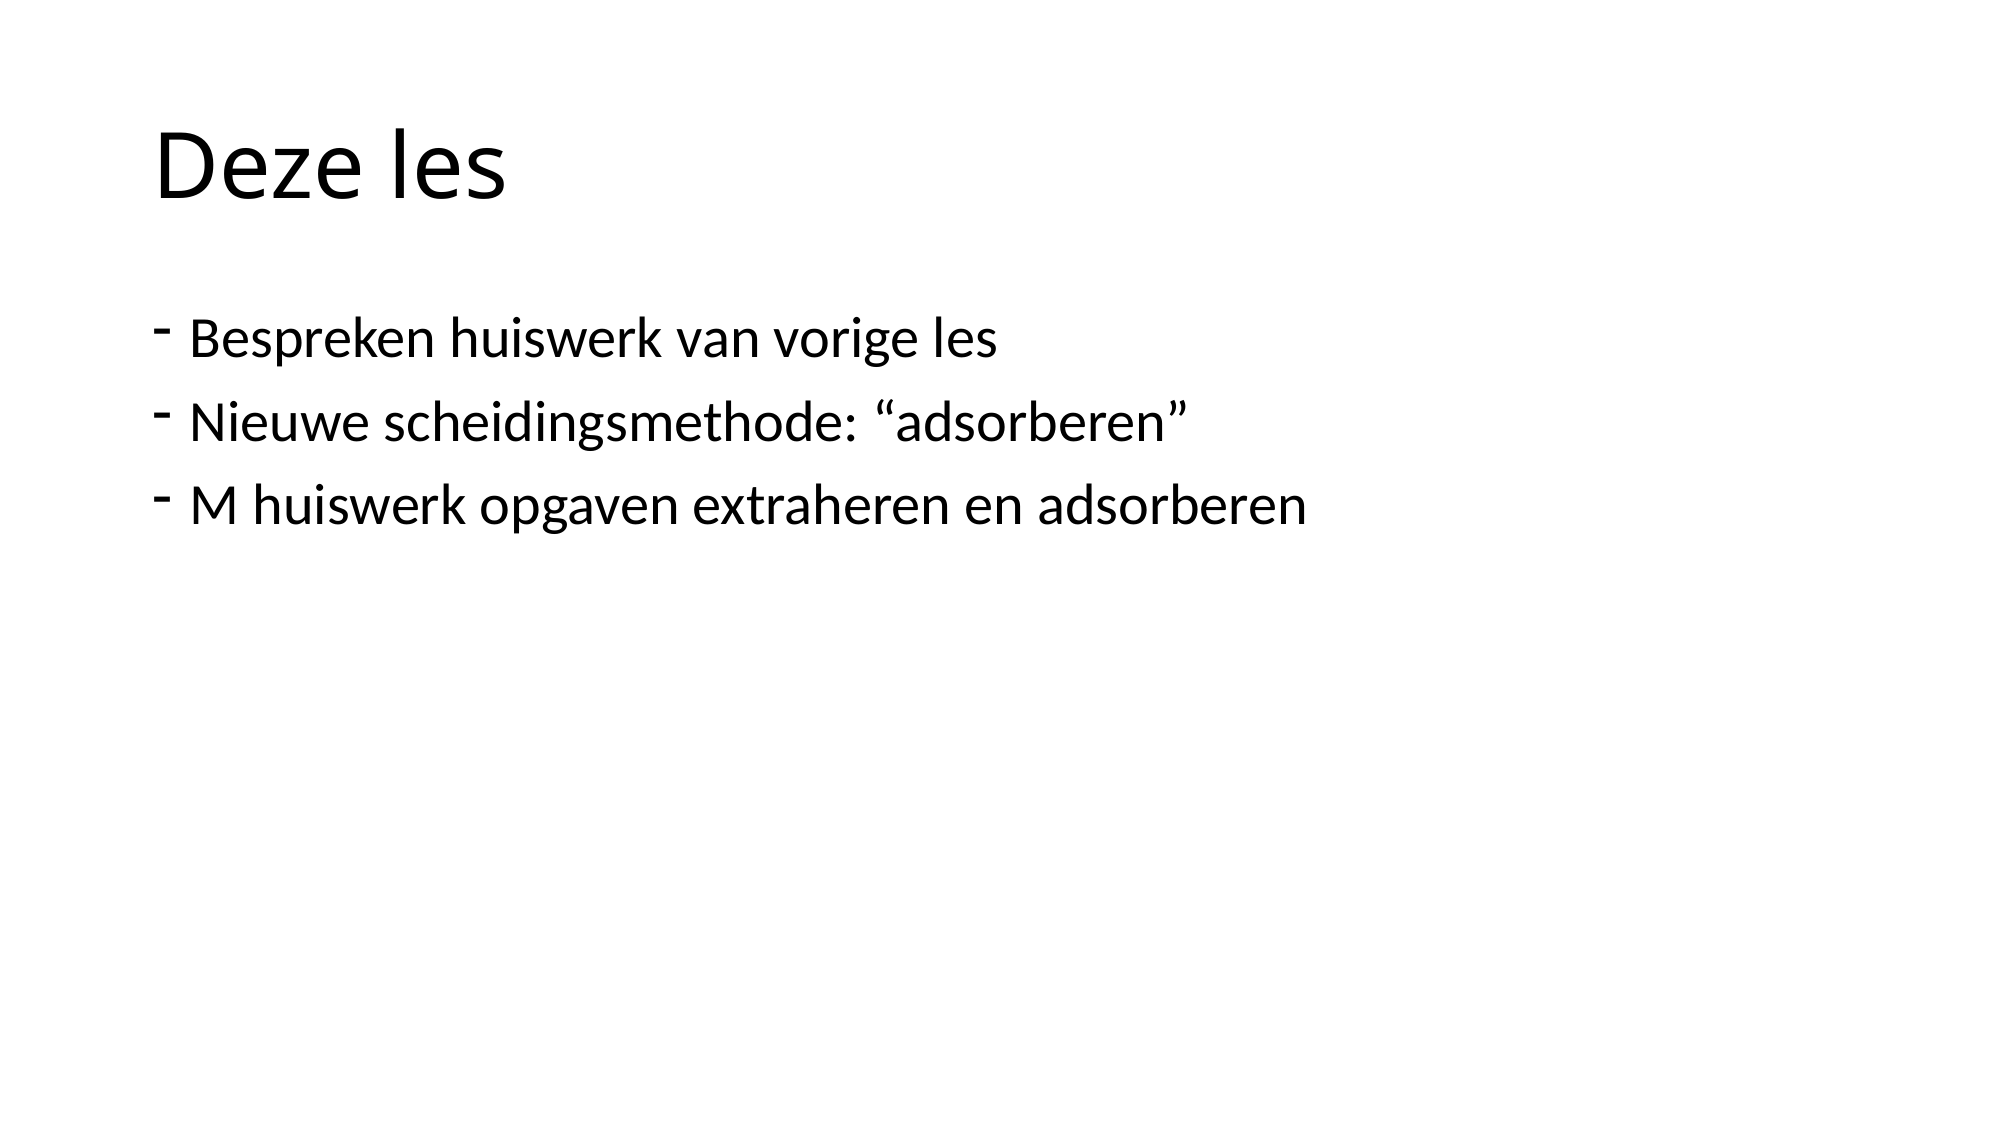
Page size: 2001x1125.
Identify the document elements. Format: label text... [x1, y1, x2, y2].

list Bespreken huiswerk van vorige les Nieuwe scheidingsmethode: “adsorberen” M huiswerk opgaven extraheren en adsorberen [137, 299, 1863, 1014]
title Deze les [137, 59, 1863, 278]
